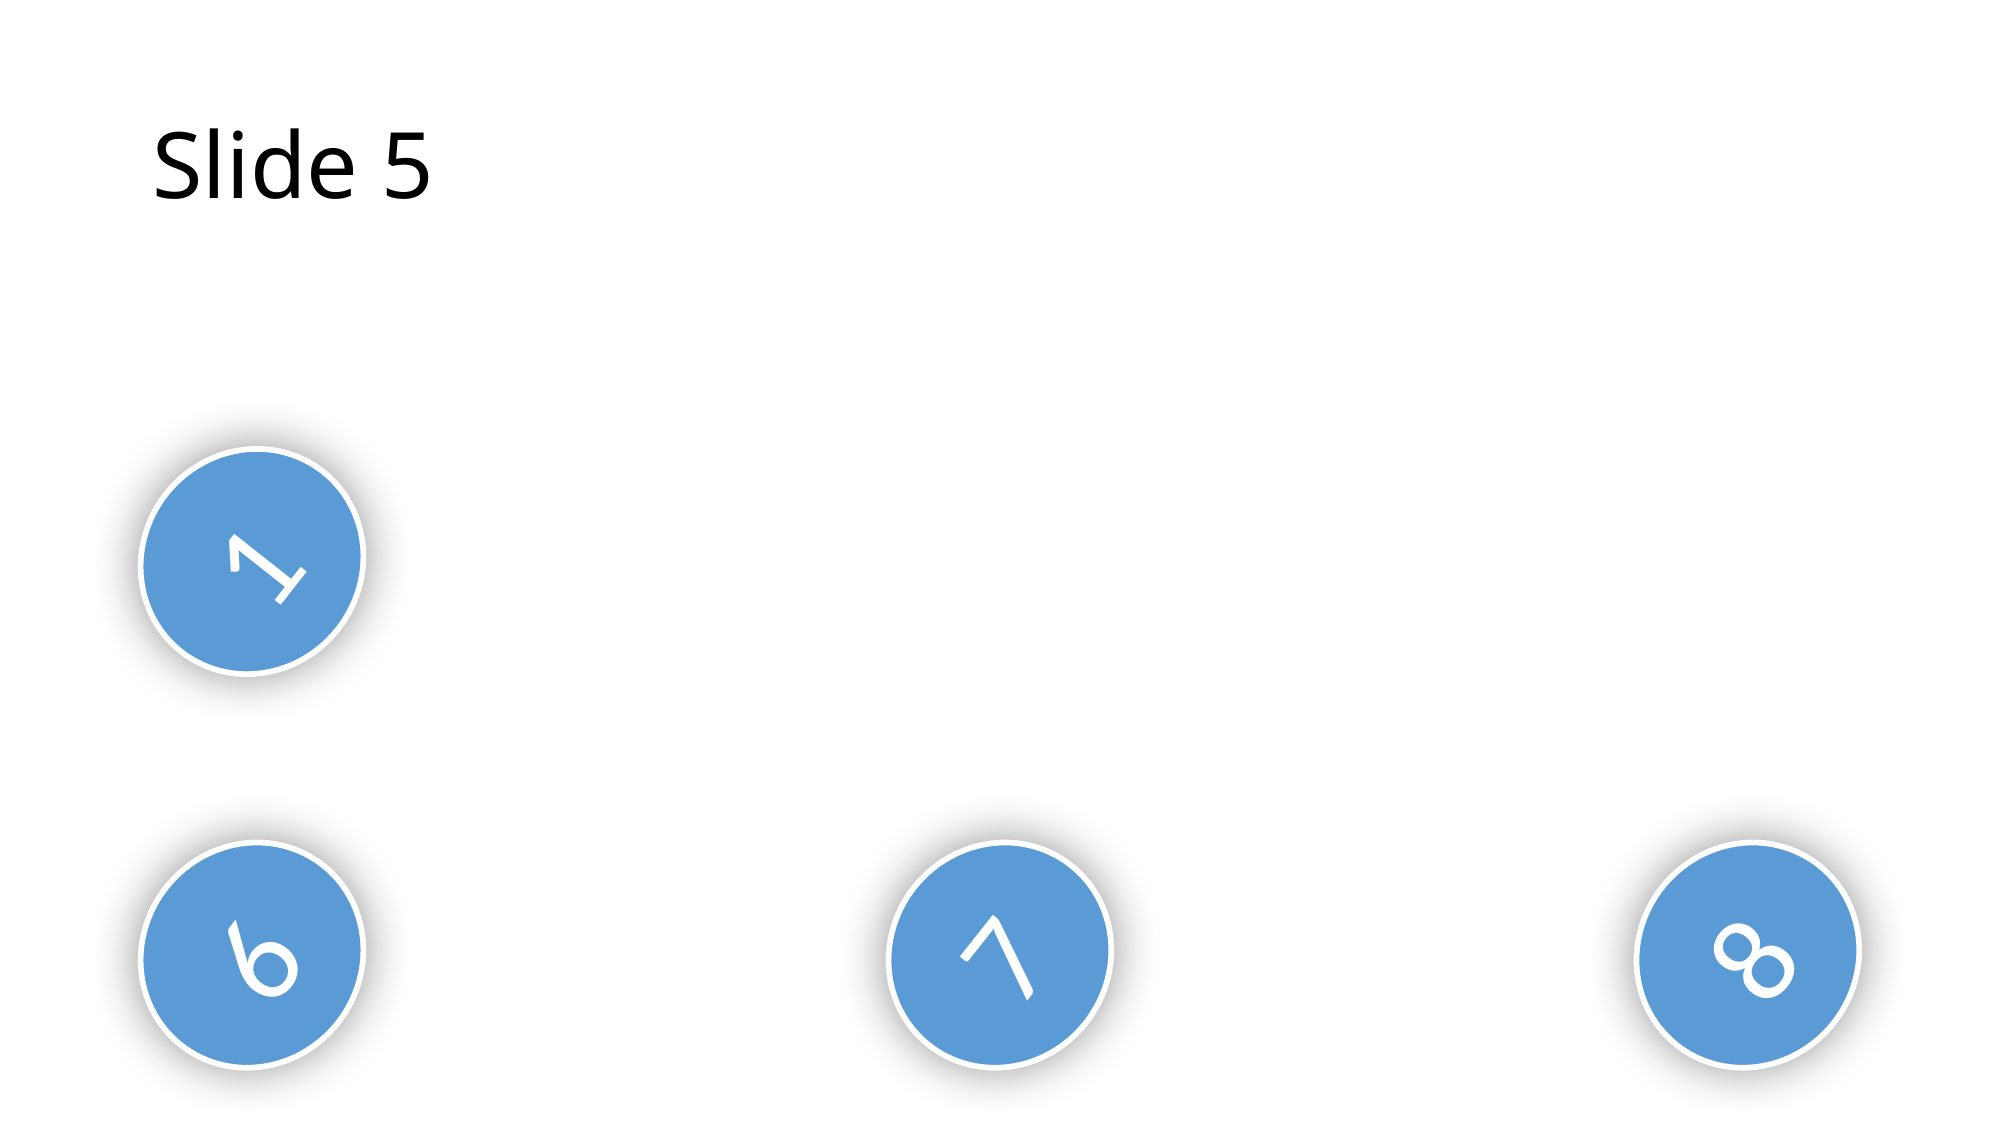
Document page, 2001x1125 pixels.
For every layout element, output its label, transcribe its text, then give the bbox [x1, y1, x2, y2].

text_box 8 [1635, 841, 1861, 1069]
text_box 1 [139, 447, 365, 676]
title Slide 5 [137, 59, 1863, 278]
text_box 6 [139, 841, 365, 1069]
text_box 7 [887, 841, 1113, 1069]
